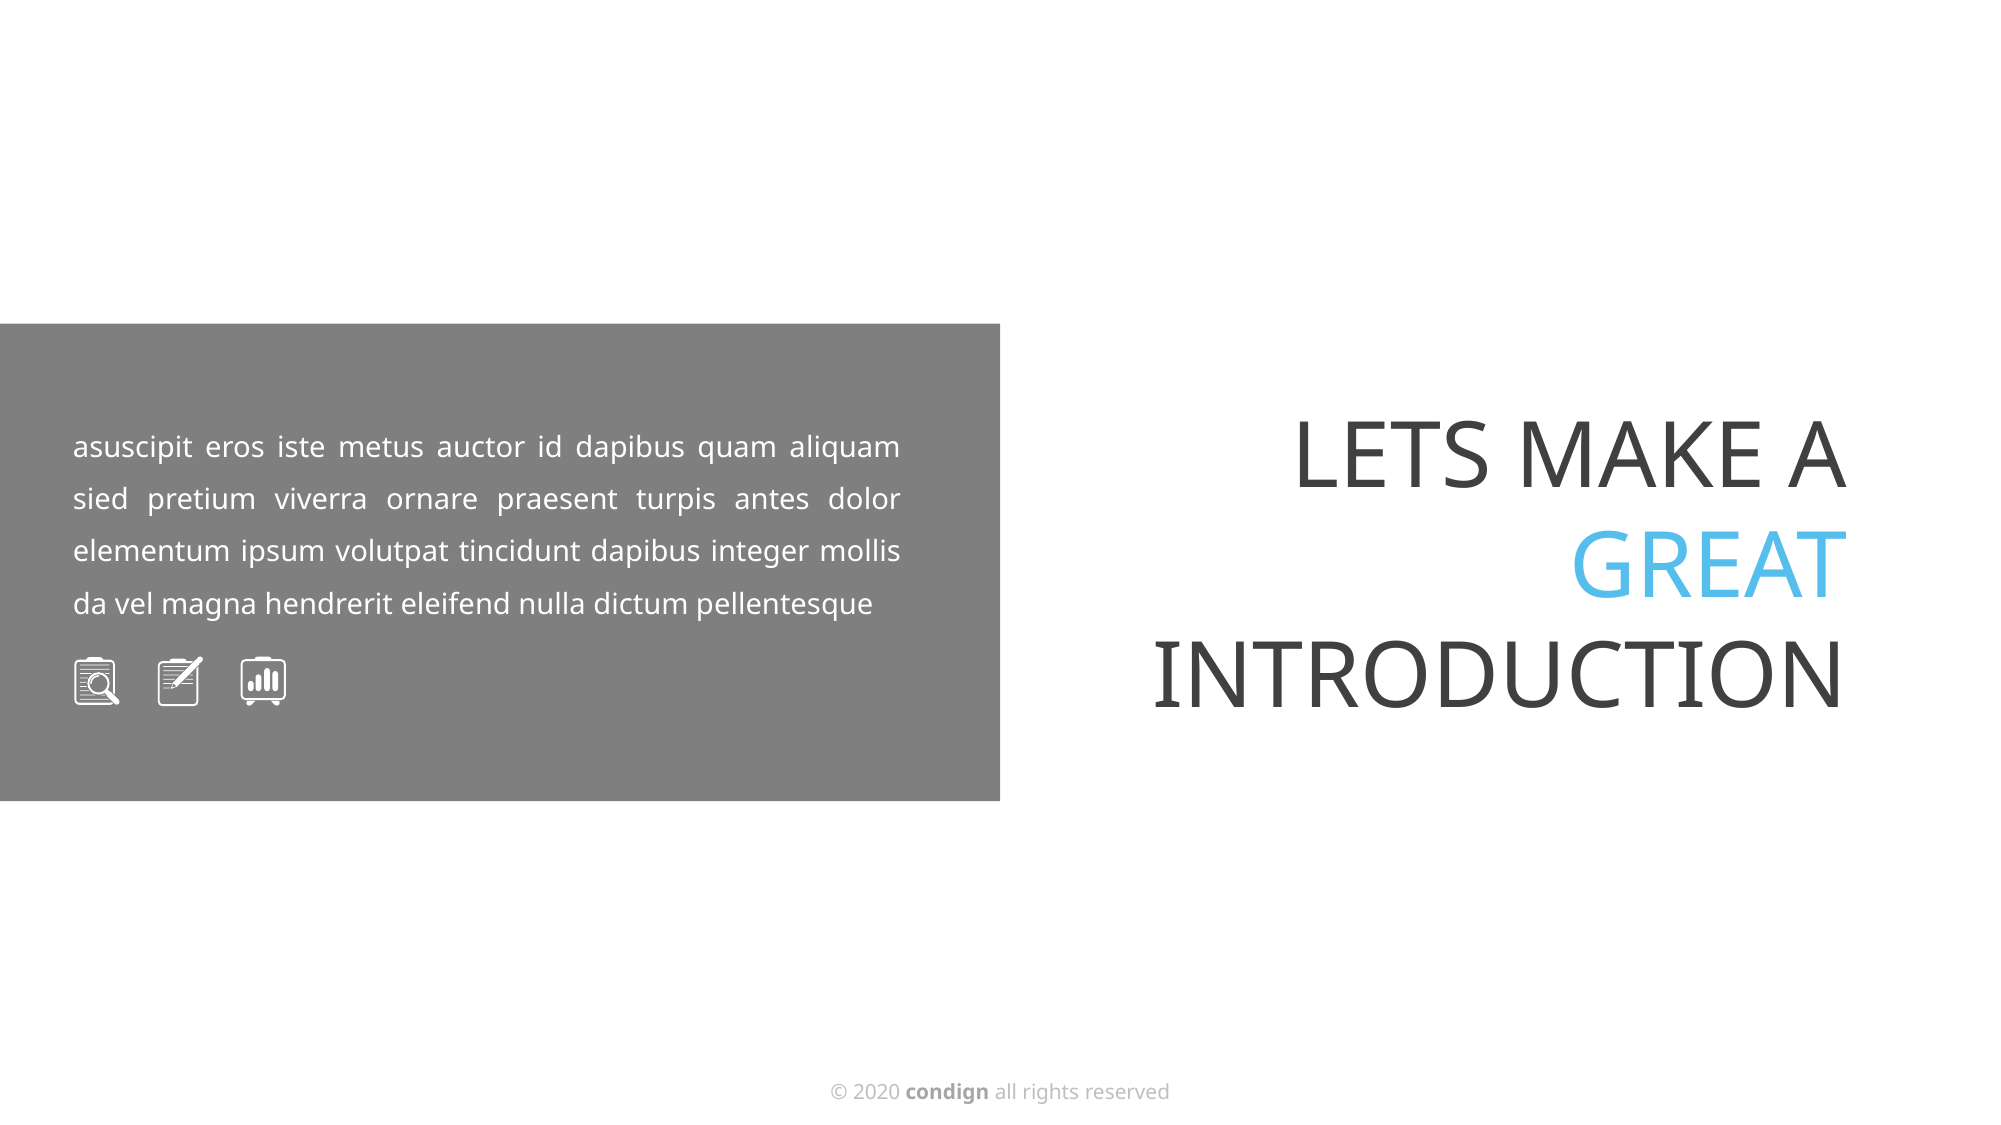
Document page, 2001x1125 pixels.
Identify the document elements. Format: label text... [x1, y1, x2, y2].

text_box LETS MAKE A GREAT INTRODUCTION [1151, 395, 1848, 726]
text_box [74, 656, 286, 707]
text_box © 2020 condign all rights reserved [1001, 1078, 1171, 1104]
picture [0, 0, 1001, 1125]
